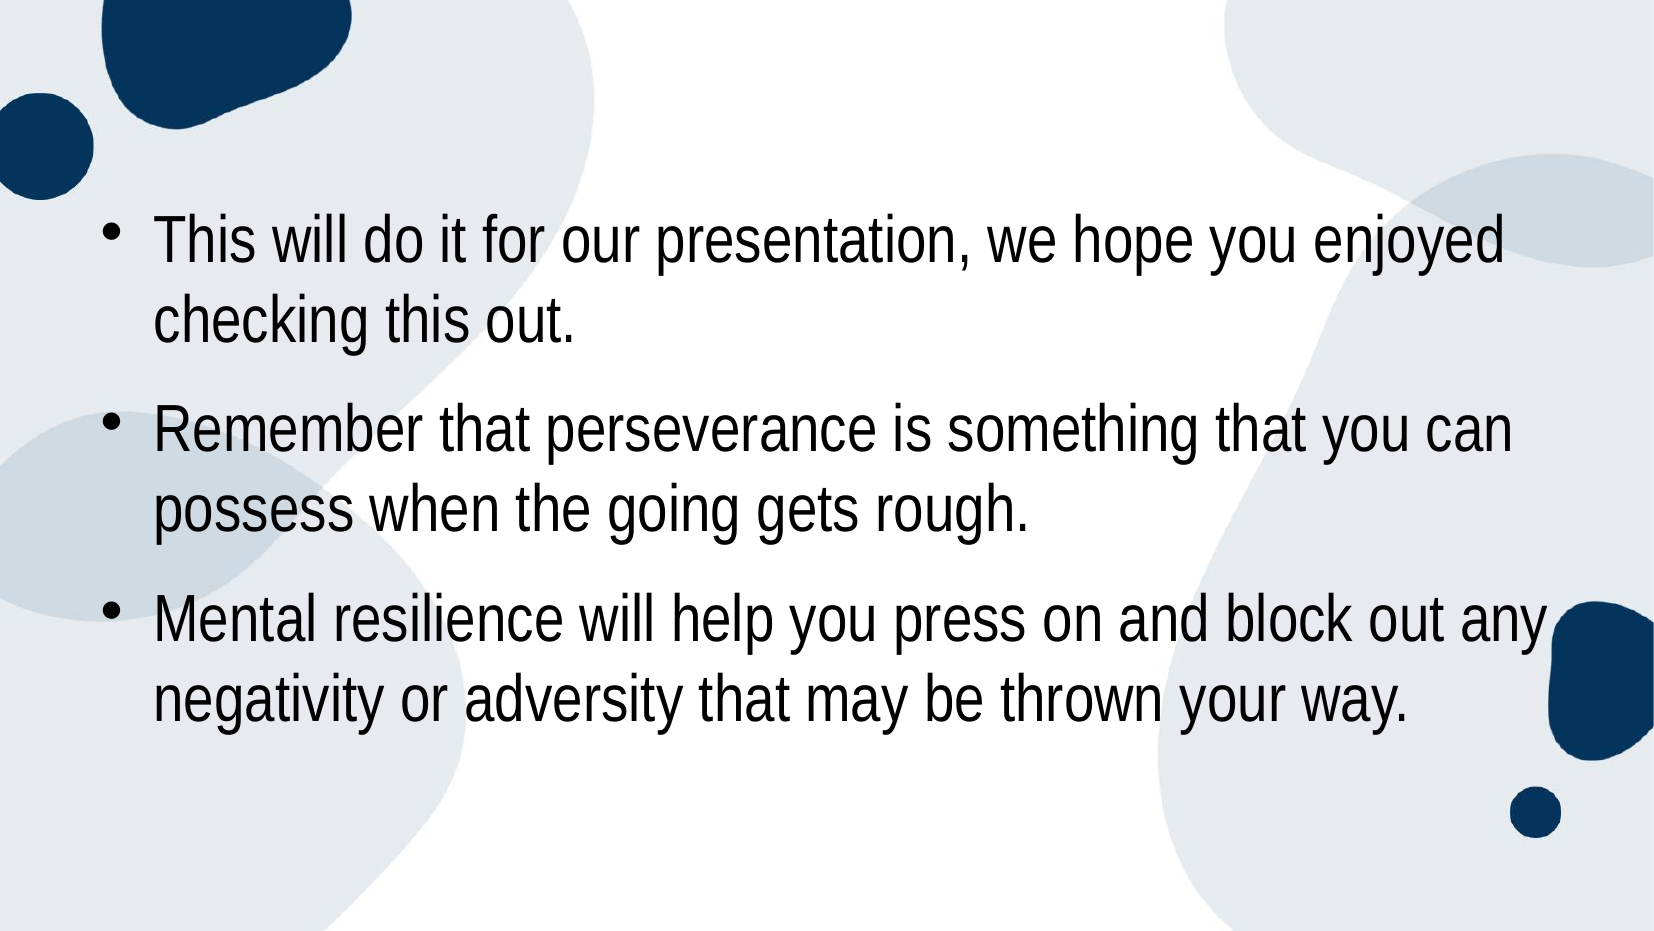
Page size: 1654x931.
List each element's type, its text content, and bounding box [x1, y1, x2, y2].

picture [0, 0, 1654, 931]
list This will do it for our presentation, we hope you enjoyed checking this out. Remember that perseverance is something that you can possess when the going gets rough. Mental resilience will help you press on and block out any negativity or adversity that may be thrown your way. [82, 195, 1571, 735]
